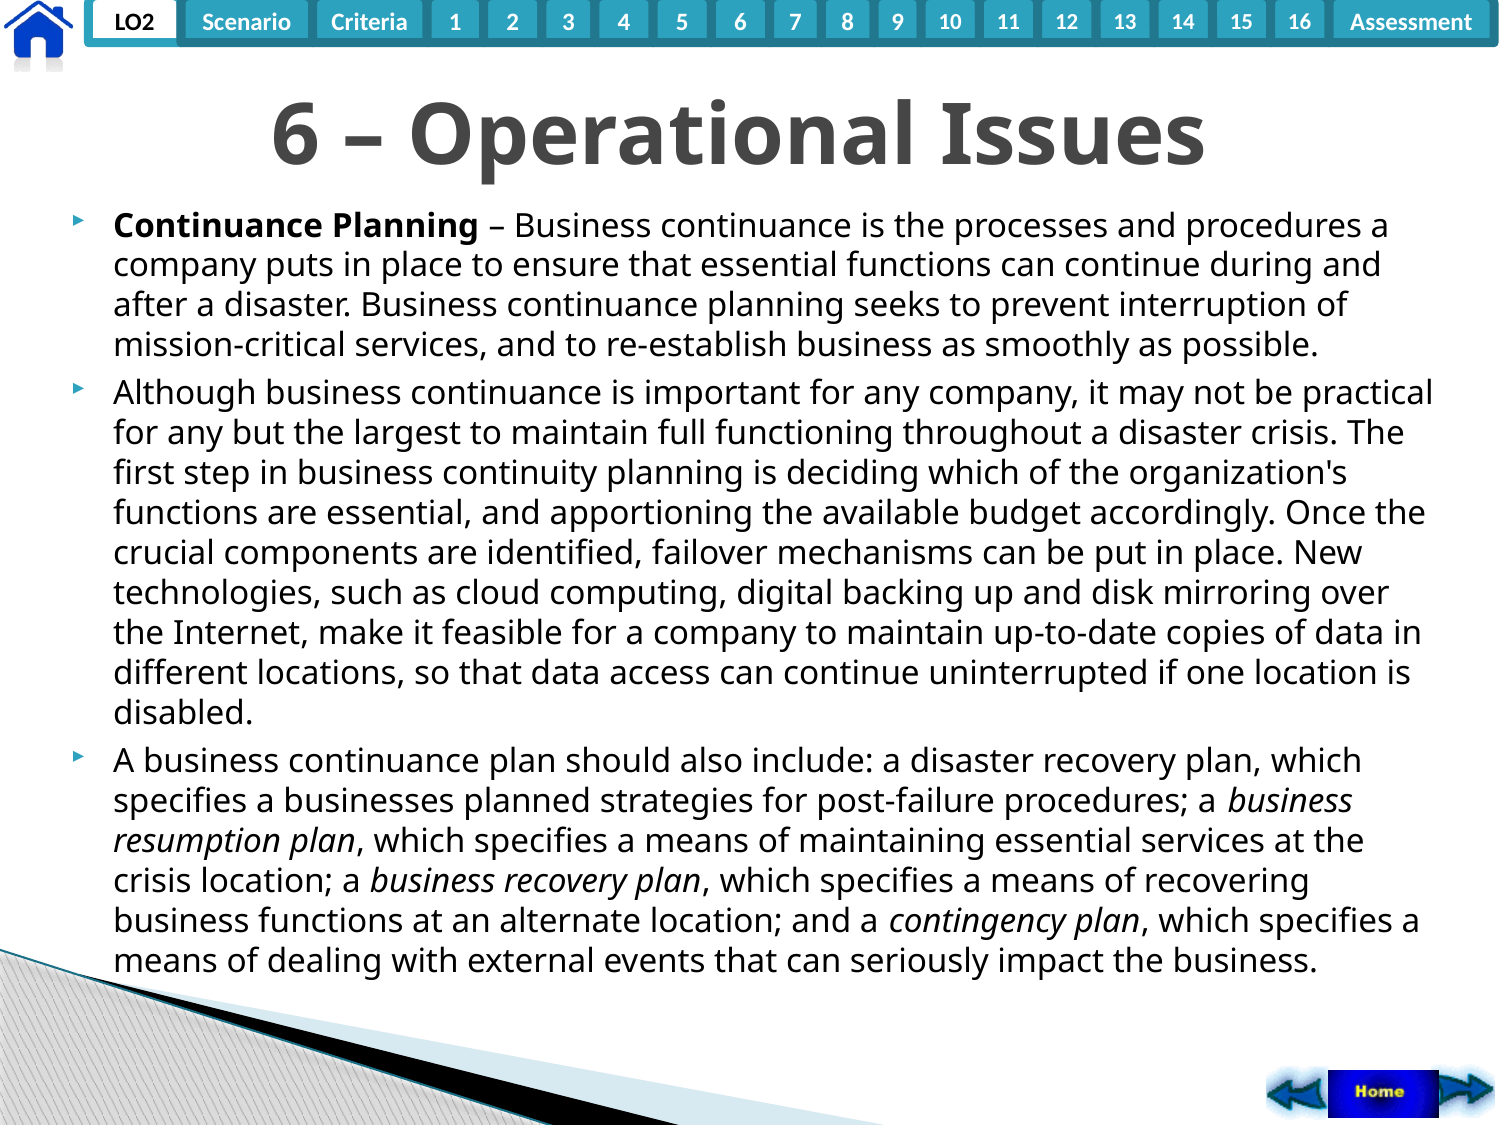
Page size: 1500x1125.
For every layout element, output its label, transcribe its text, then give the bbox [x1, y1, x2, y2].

list Continuance Planning – Business continuance is the processes and procedures a company puts in place to ensure that essential functions can continue during and after a disaster. Business continuance planning seeks to prevent interruption of mission-critical services, and to re-establish business as smoothly as possible. Although business continuance is important for any company, it may not be practical for any but the largest to maintain full functioning throughout a disaster crisis. The first step in business continuity planning is deciding which of the organization's functions are essential, and apportioning the available budget accordingly. Once the crucial components are identified, failover mechanisms can be put in place. New technologies, such as cloud computing, digital backing up and disk mirroring over the Internet, make it feasible for a company to maintain up-to-date copies of data in different locations, so that data access can continue uninterrupted if one location is disabled. A business continuance plan should also include: a disaster recovery plan, which specifies a businesses planned strategies for post-failure procedures; a business resumption plan, which specifies a means of maintaining essential services at the crisis location; a business recovery plan, which specifies a means of recovering business functions at an alternate location; and a contingency plan, which specifies a means of dealing with external events that can seriously impact the business. [38, 196, 1463, 1056]
title 6 – Operational Issues [64, 66, 1415, 183]
picture [0, 0, 77, 91]
picture [1266, 1055, 1495, 1125]
